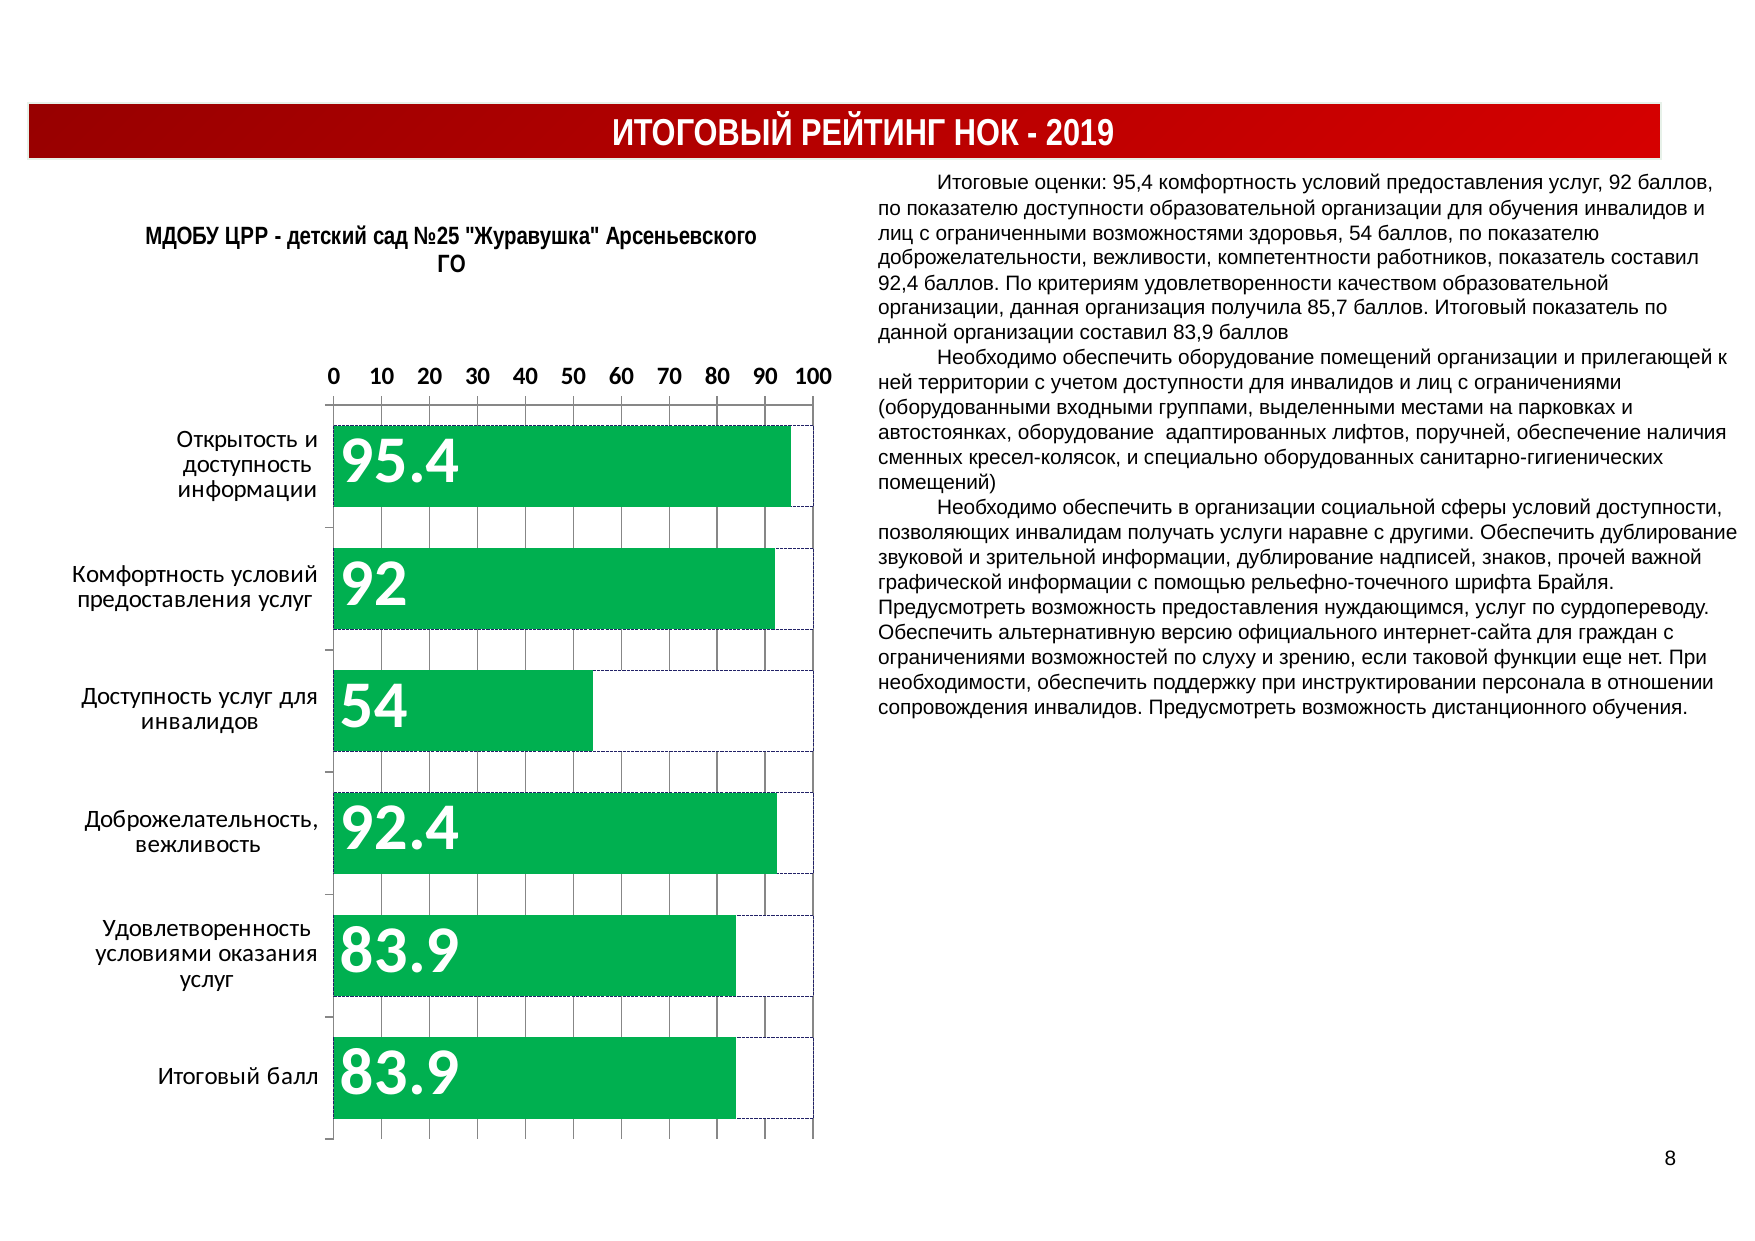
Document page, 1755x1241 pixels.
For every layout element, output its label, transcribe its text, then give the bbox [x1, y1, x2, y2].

text_box Итоговые оценки: 95,4 комфортность условий предоставления услуг, 92 баллов, по показателю доступности образовательной организации для обучения инвалидов и лиц с ограниченными возможностями здоровья, 54 баллов, по показателю доброжелательности, вежливости, компетентности работников, показатель составил 92,4 баллов. По критериям удовлетворенности качеством образовательной организации, данная организация получила 85,7 баллов. Итоговый показатель по данной организации составил 83,9 баллов Необходимо обеспечить оборудование помещений организации и прилегающей к ней территории с учетом доступности для инвалидов и лиц с ограничениями (оборудованными входными группами, выделенными местами на парковках и автостоянках, оборудование адаптированных лифтов, поручней, обеспечение наличия сменных кресел-колясок, и специально оборудованных санитарно-гигиенических помещений) Необходимо обеспечить в организации социальной сферы условий доступности, позволяющих инвалидам получать услуги наравне с другими. Обеспечить дублирование звуковой и зрительной информации, дублирование надписей, знаков, прочей важной графической информации с помощью рельефно-точечного шрифта Брайля. Предусмотреть возможность предоставления нуждающимся, услуг по сурдопереводу. Обеспечить альтернативную версию официального интернет-сайта для граждан с ограничениями возможностей по слуху и зрению, если таковой функции еще нет. При необходимости, обеспечить поддержку при инструктировании персонала в отношении сопровождения инвалидов. Предусмотреть возможность дистанционного обучения. [863, 161, 1755, 727]
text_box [27, 102, 1662, 160]
chart [58, 185, 845, 1172]
slide_number 8 [1283, 1136, 1694, 1223]
